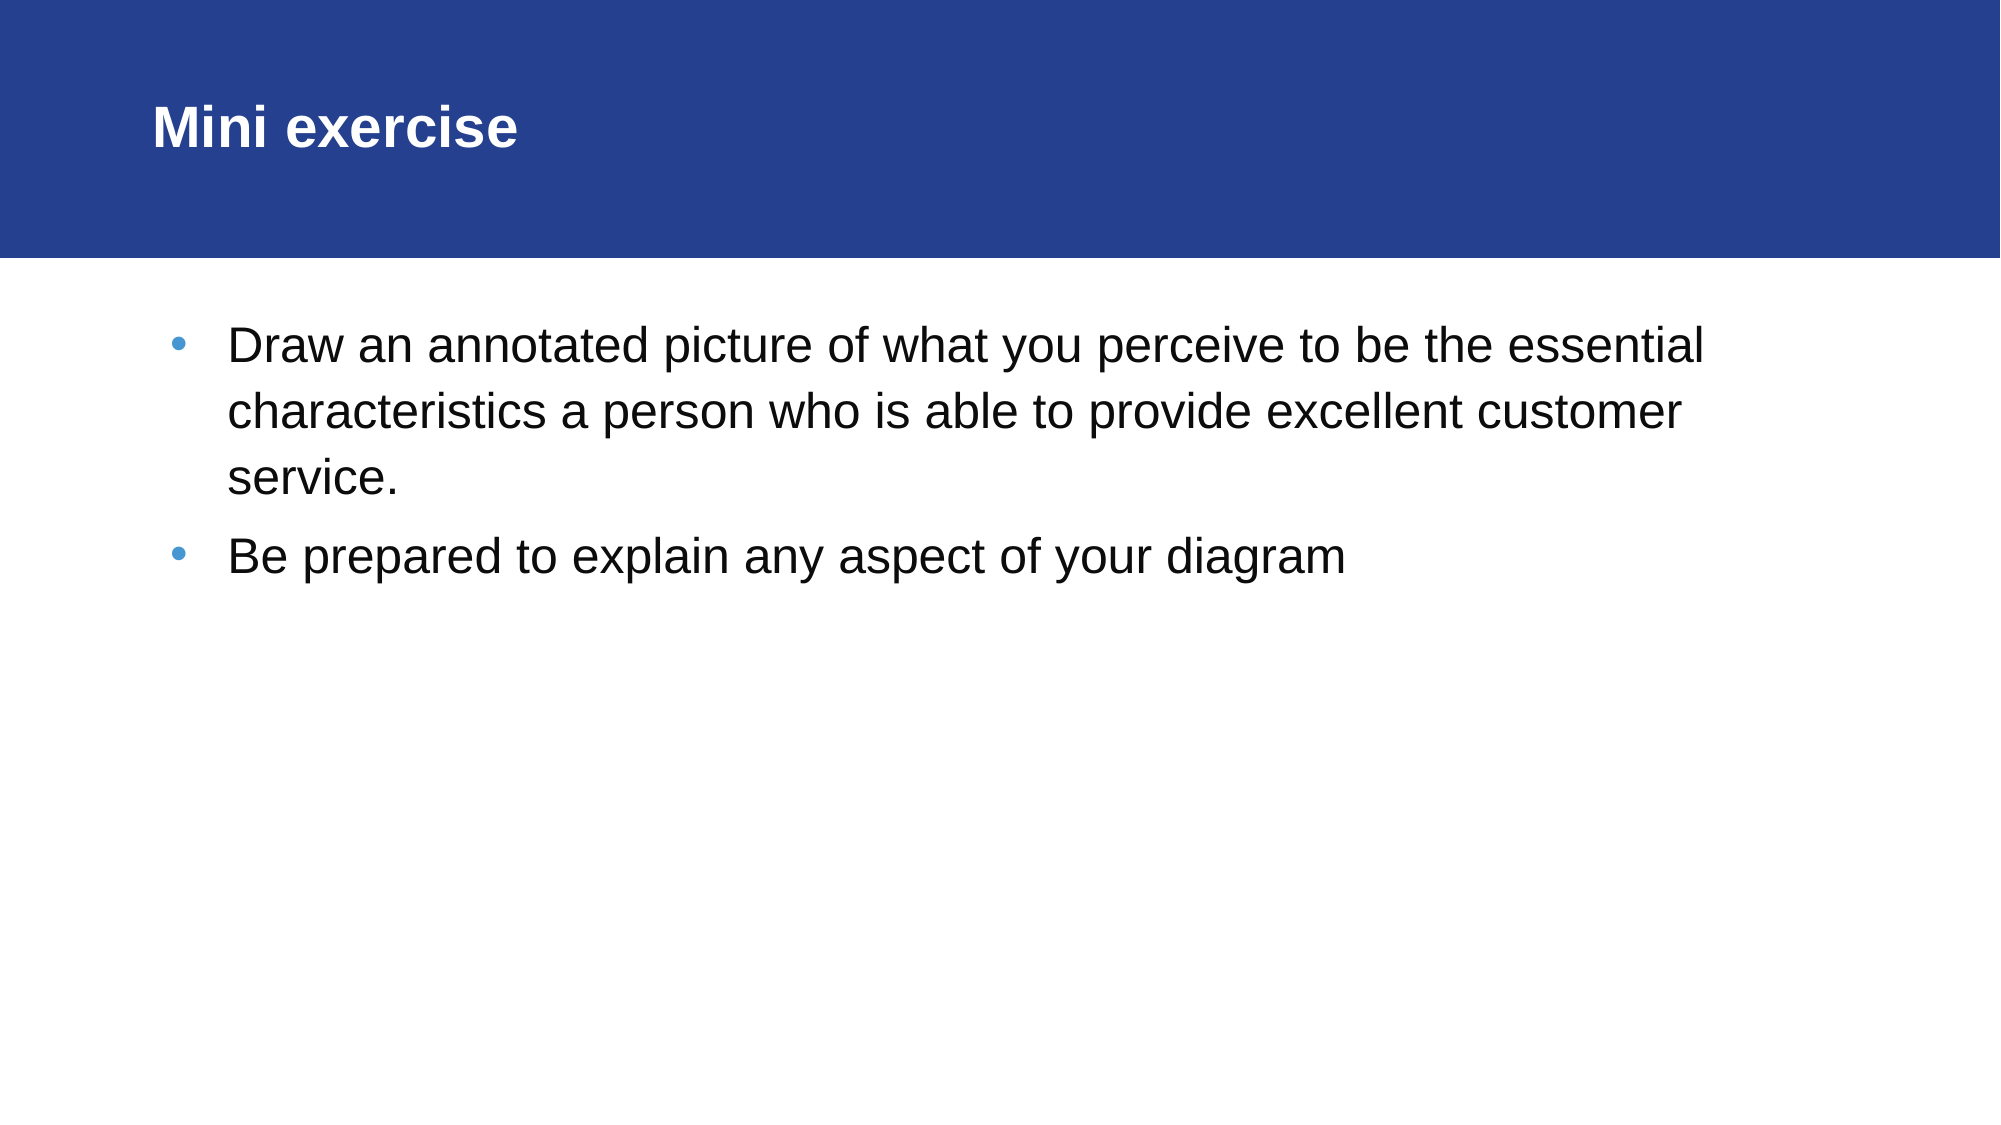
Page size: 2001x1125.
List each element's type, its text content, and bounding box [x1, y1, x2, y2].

title Mini exercise [137, 20, 1863, 238]
list Draw an annotated picture of what you perceive to be the essential characteristics a person who is able to provide excellent customer service. Be prepared to explain any aspect of your diagram [137, 299, 1863, 1025]
